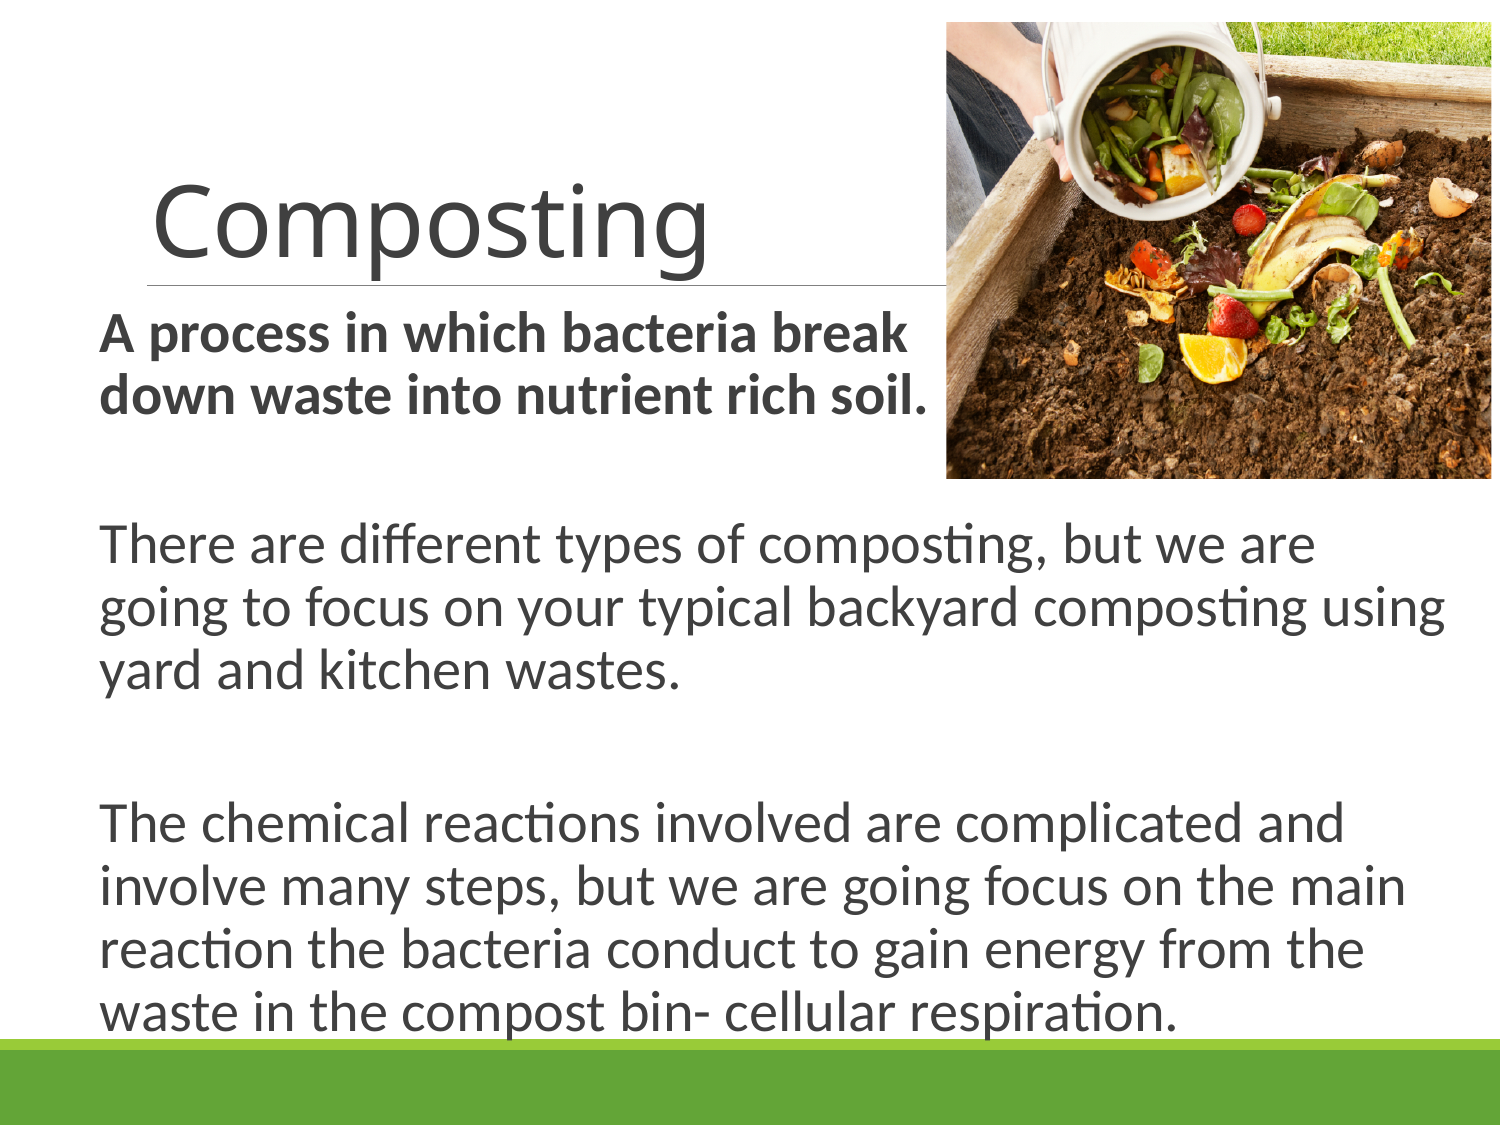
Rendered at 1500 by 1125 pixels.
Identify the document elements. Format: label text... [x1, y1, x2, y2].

list A process in which bacteria break down waste into nutrient rich soil. There are different types of composting, but we are going to focus on your typical backyard composting using yard and kitchen wastes. The chemical reactions involved are complicated and involve many steps, but we are going focus on the main reaction the bacteria conduct to gain energy from the waste in the compost bin- cellular respiration. [84, 294, 1452, 1082]
title Composting [135, 47, 942, 285]
picture [945, 22, 1492, 479]
